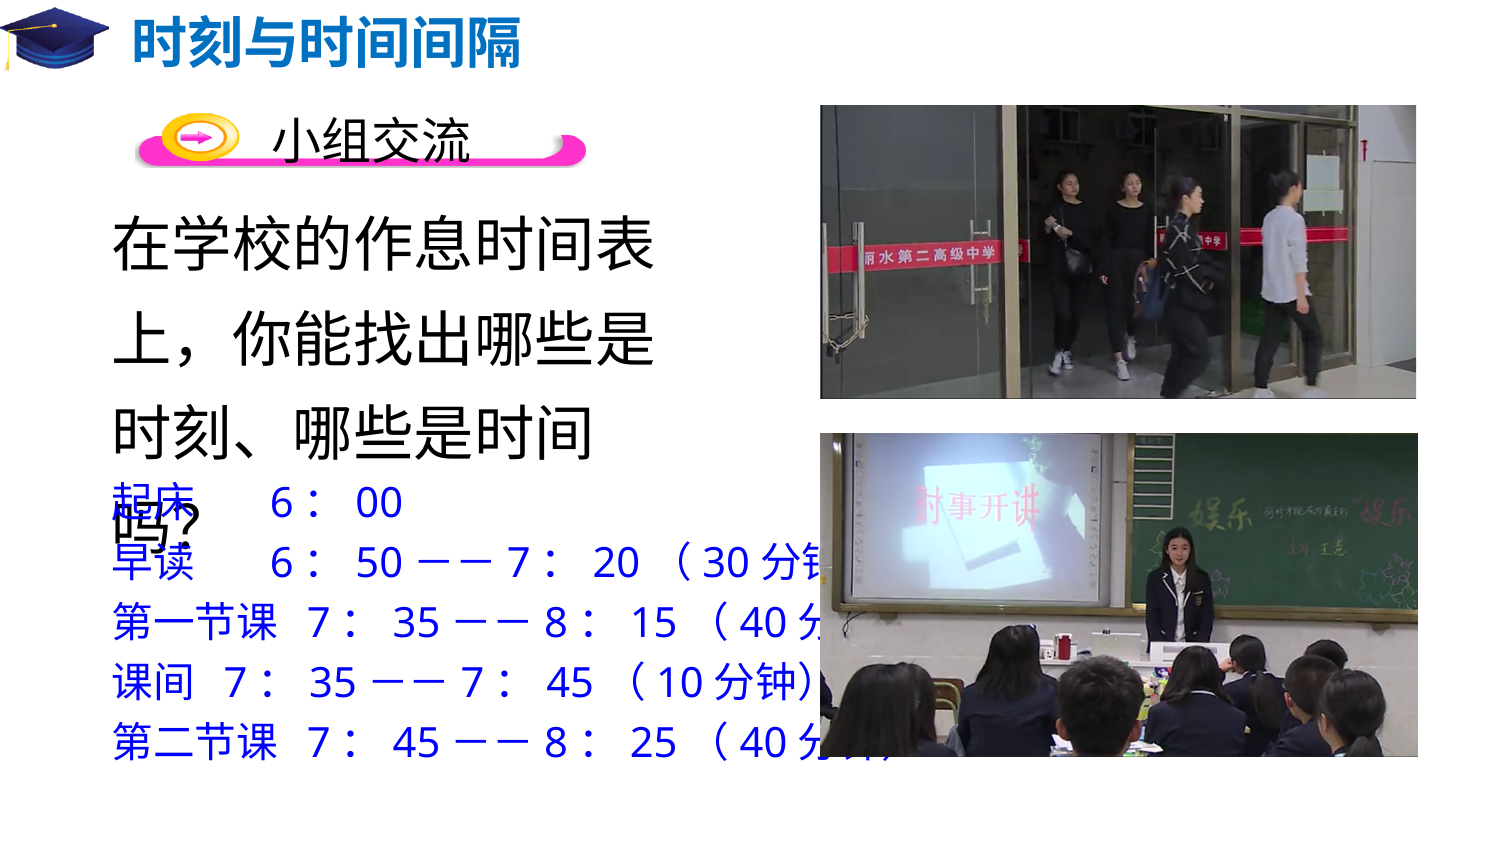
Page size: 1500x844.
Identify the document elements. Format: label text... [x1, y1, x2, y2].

picture [819, 433, 1419, 758]
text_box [135, 71, 587, 168]
text_box 起床 6：00 早读 6：50－－7：20（30分钟） 第一节课 7：35－－8：15（40分钟） 课间 7：35－－7：45（10分钟） 第二节课 7：45－－8：25（40分钟） [93, 456, 1149, 775]
picture [819, 105, 1417, 399]
title 时刻与时间间隔 [117, 0, 1442, 82]
text_box 在学校的作息时间表上，你能找出哪些是时刻、哪些是时间吗？ [93, 175, 704, 456]
picture [0, 7, 109, 71]
